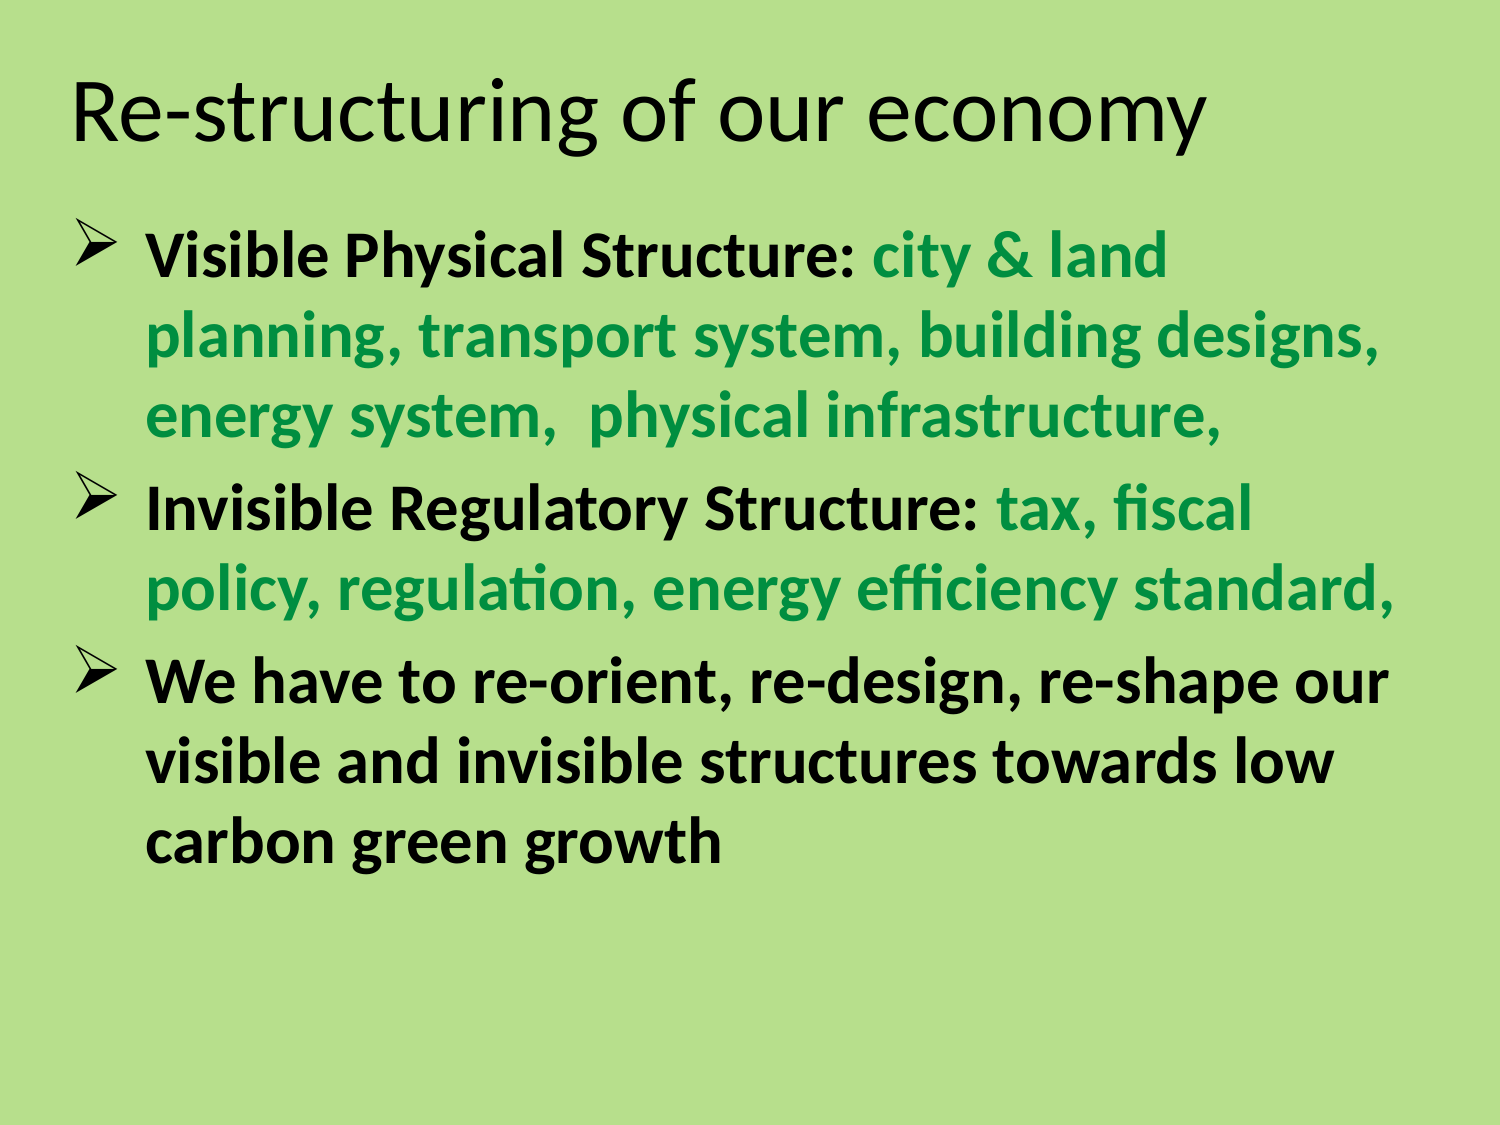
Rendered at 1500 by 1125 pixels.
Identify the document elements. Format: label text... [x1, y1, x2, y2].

subtitle Visible Physical Structure: city & land planning, transport system, building designs, energy system, physical infrastructure, Invisible Regulatory Structure: tax, fiscal policy, regulation, energy efficiency standard, We have to re-orient, re-design, re-shape our visible and invisible structures towards low carbon green growth [55, 203, 1437, 971]
title Re-structuring of our economy [55, 5, 1261, 203]
